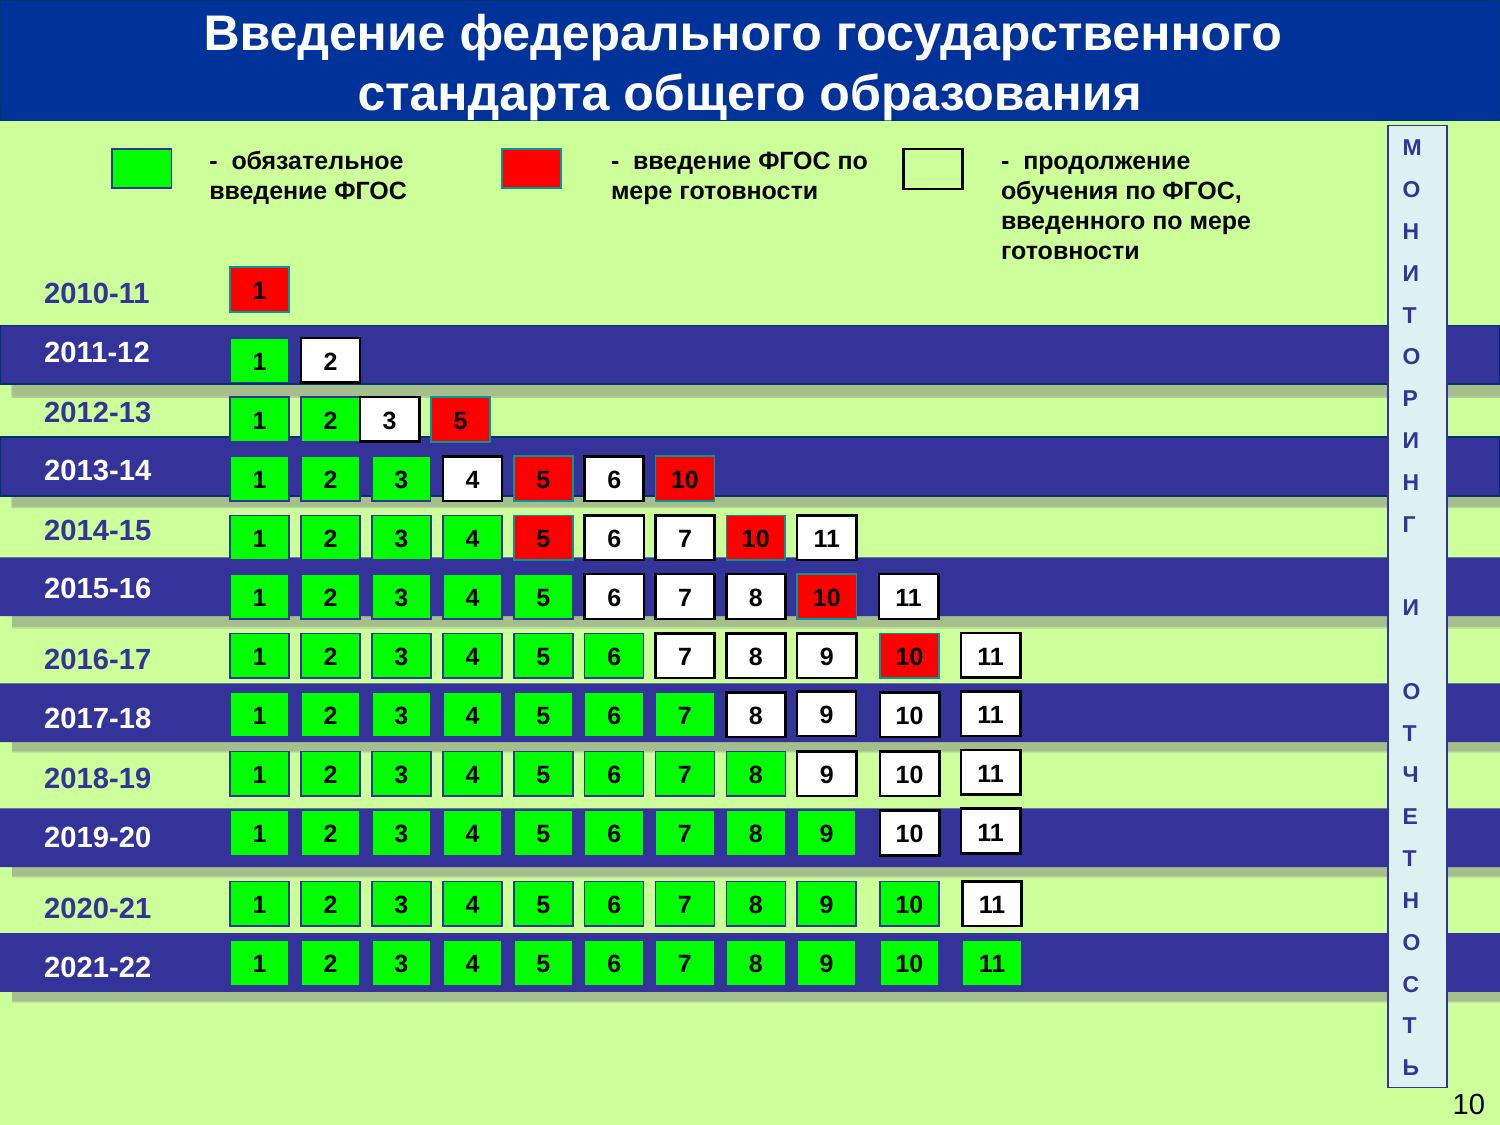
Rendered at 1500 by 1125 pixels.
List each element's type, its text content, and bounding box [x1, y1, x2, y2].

text_box 1 [230, 338, 290, 383]
text_box 5 [430, 397, 491, 442]
text_box 2017-18 [29, 692, 177, 743]
text_box 8 [726, 940, 786, 986]
text_box 2 [301, 397, 360, 442]
text_box - продолжение обучения по ФГОС, введенного по мере готовности [986, 137, 1299, 272]
text_box 7 [655, 881, 715, 927]
text_box 3 [360, 397, 420, 442]
text_box 3 [371, 574, 431, 619]
text_box 6 [584, 456, 644, 501]
text_box 2020-21 [29, 881, 167, 932]
text_box [0, 557, 1387, 617]
text_box 3 [371, 692, 431, 738]
text_box Введение федерального государственного стандарта общего образования [0, 0, 1500, 121]
text_box 6 [584, 940, 644, 986]
text_box 11 [960, 750, 1021, 795]
text_box 4 [442, 940, 503, 986]
text_box 1 [230, 692, 290, 738]
text_box 6 [584, 574, 644, 619]
text_box 2011-12 [29, 326, 177, 376]
text_box 9 [797, 751, 857, 797]
text_box 2 [301, 456, 361, 501]
text_box 9 [797, 881, 857, 927]
text_box 10 [879, 692, 940, 738]
text_box 8 [726, 574, 786, 619]
text_box М О Н И Т О Р И Н Г И О Т Ч Е Т Н О С Т Ь [1387, 125, 1447, 1088]
text_box 2 [301, 338, 360, 383]
text_box - введение ФГОС по мере готовности [596, 137, 909, 212]
text_box [1447, 683, 1500, 743]
text_box [112, 148, 172, 188]
text_box [0, 325, 1387, 385]
text_box 8 [726, 692, 786, 738]
text_box 6 [584, 633, 644, 678]
text_box 7 [655, 692, 715, 738]
text_box 2013-14 [29, 444, 177, 494]
text_box 6 [584, 751, 644, 797]
text_box [0, 808, 1387, 868]
text_box 11 [962, 940, 1022, 986]
text_box [1447, 933, 1500, 992]
text_box 6 [584, 515, 644, 561]
text_box 3 [371, 456, 431, 501]
text_box 5 [513, 810, 573, 856]
text_box 9 [797, 940, 857, 986]
text_box 1 [230, 397, 290, 442]
text_box [1447, 808, 1500, 868]
text_box 4 [442, 574, 503, 619]
text_box 3 [371, 515, 431, 561]
text_box 5 [513, 456, 574, 501]
text_box [1447, 437, 1500, 497]
text_box 2021-22 [29, 940, 177, 991]
text_box 10 [879, 881, 939, 927]
text_box 3 [371, 810, 431, 856]
text_box [903, 148, 963, 189]
text_box 7 [655, 515, 715, 561]
text_box 6 [584, 692, 644, 738]
text_box 10 [797, 574, 857, 619]
text_box 10 [655, 456, 715, 501]
text_box 6 [584, 881, 644, 927]
text_box 1 [230, 633, 290, 678]
text_box 2019-20 [29, 810, 189, 861]
text_box 5 [513, 692, 573, 738]
text_box 11 [960, 632, 1021, 678]
text_box 1 [230, 574, 290, 619]
text_box 7 [655, 633, 715, 678]
text_box 2012-13 [29, 385, 167, 436]
text_box 4 [442, 751, 503, 797]
text_box 7 [655, 940, 715, 986]
text_box 2 [301, 810, 361, 856]
text_box 1 [230, 456, 290, 501]
text_box 2 [301, 574, 361, 619]
text_box [501, 148, 561, 188]
text_box 8 [726, 751, 786, 797]
text_box 10 [879, 940, 939, 986]
text_box [1447, 325, 1500, 385]
text_box 2 [301, 633, 361, 678]
text_box 10 [879, 810, 940, 856]
text_box 4 [442, 692, 503, 738]
text_box - обязательное введение ФГОС [194, 137, 431, 212]
text_box 10 [879, 633, 940, 678]
text_box 10 [1149, 1077, 1500, 1125]
text_box 5 [513, 633, 573, 678]
text_box 4 [442, 810, 503, 856]
text_box 8 [726, 881, 786, 927]
text_box [0, 683, 1387, 743]
text_box 2014-15 [29, 503, 177, 554]
text_box 2016-17 [29, 633, 167, 684]
text_box 7 [655, 751, 715, 797]
text_box 1 [230, 267, 290, 312]
text_box 5 [513, 574, 573, 619]
text_box 1 [230, 810, 290, 856]
text_box 3 [371, 940, 431, 986]
text_box 2 [301, 692, 361, 738]
text_box 8 [726, 810, 786, 856]
text_box 2015-16 [29, 562, 177, 613]
text_box 11 [878, 574, 939, 619]
text_box 11 [960, 808, 1021, 854]
text_box 11 [797, 515, 857, 561]
text_box 2 [301, 751, 361, 797]
text_box 5 [513, 940, 573, 986]
text_box 9 [797, 633, 857, 678]
text_box 1 [230, 515, 290, 561]
text_box 7 [655, 574, 715, 619]
text_box 2 [301, 940, 361, 986]
text_box 4 [442, 456, 503, 501]
text_box 9 [796, 691, 857, 737]
text_box 1 [230, 881, 290, 927]
text_box 10 [726, 515, 786, 561]
text_box 2018-19 [29, 751, 167, 802]
text_box 2 [301, 515, 361, 561]
text_box [0, 933, 1387, 992]
text_box 2010-11 [29, 267, 177, 317]
text_box 4 [442, 515, 503, 561]
text_box 6 [584, 810, 644, 856]
text_box 1 [230, 751, 290, 797]
text_box 4 [442, 633, 503, 678]
text_box [0, 437, 1387, 497]
text_box 5 [513, 751, 573, 797]
text_box 7 [655, 810, 715, 856]
text_box 3 [371, 881, 431, 927]
text_box 3 [371, 751, 431, 797]
text_box 2 [301, 881, 361, 927]
text_box 9 [797, 810, 857, 856]
text_box 10 [879, 751, 940, 797]
text_box 5 [513, 515, 574, 561]
text_box 8 [726, 633, 786, 678]
text_box 11 [962, 881, 1022, 927]
text_box 4 [442, 881, 503, 927]
text_box 5 [513, 881, 573, 927]
text_box 1 [230, 940, 290, 986]
text_box 11 [960, 691, 1021, 737]
text_box [1447, 557, 1500, 617]
text_box 3 [371, 633, 431, 678]
